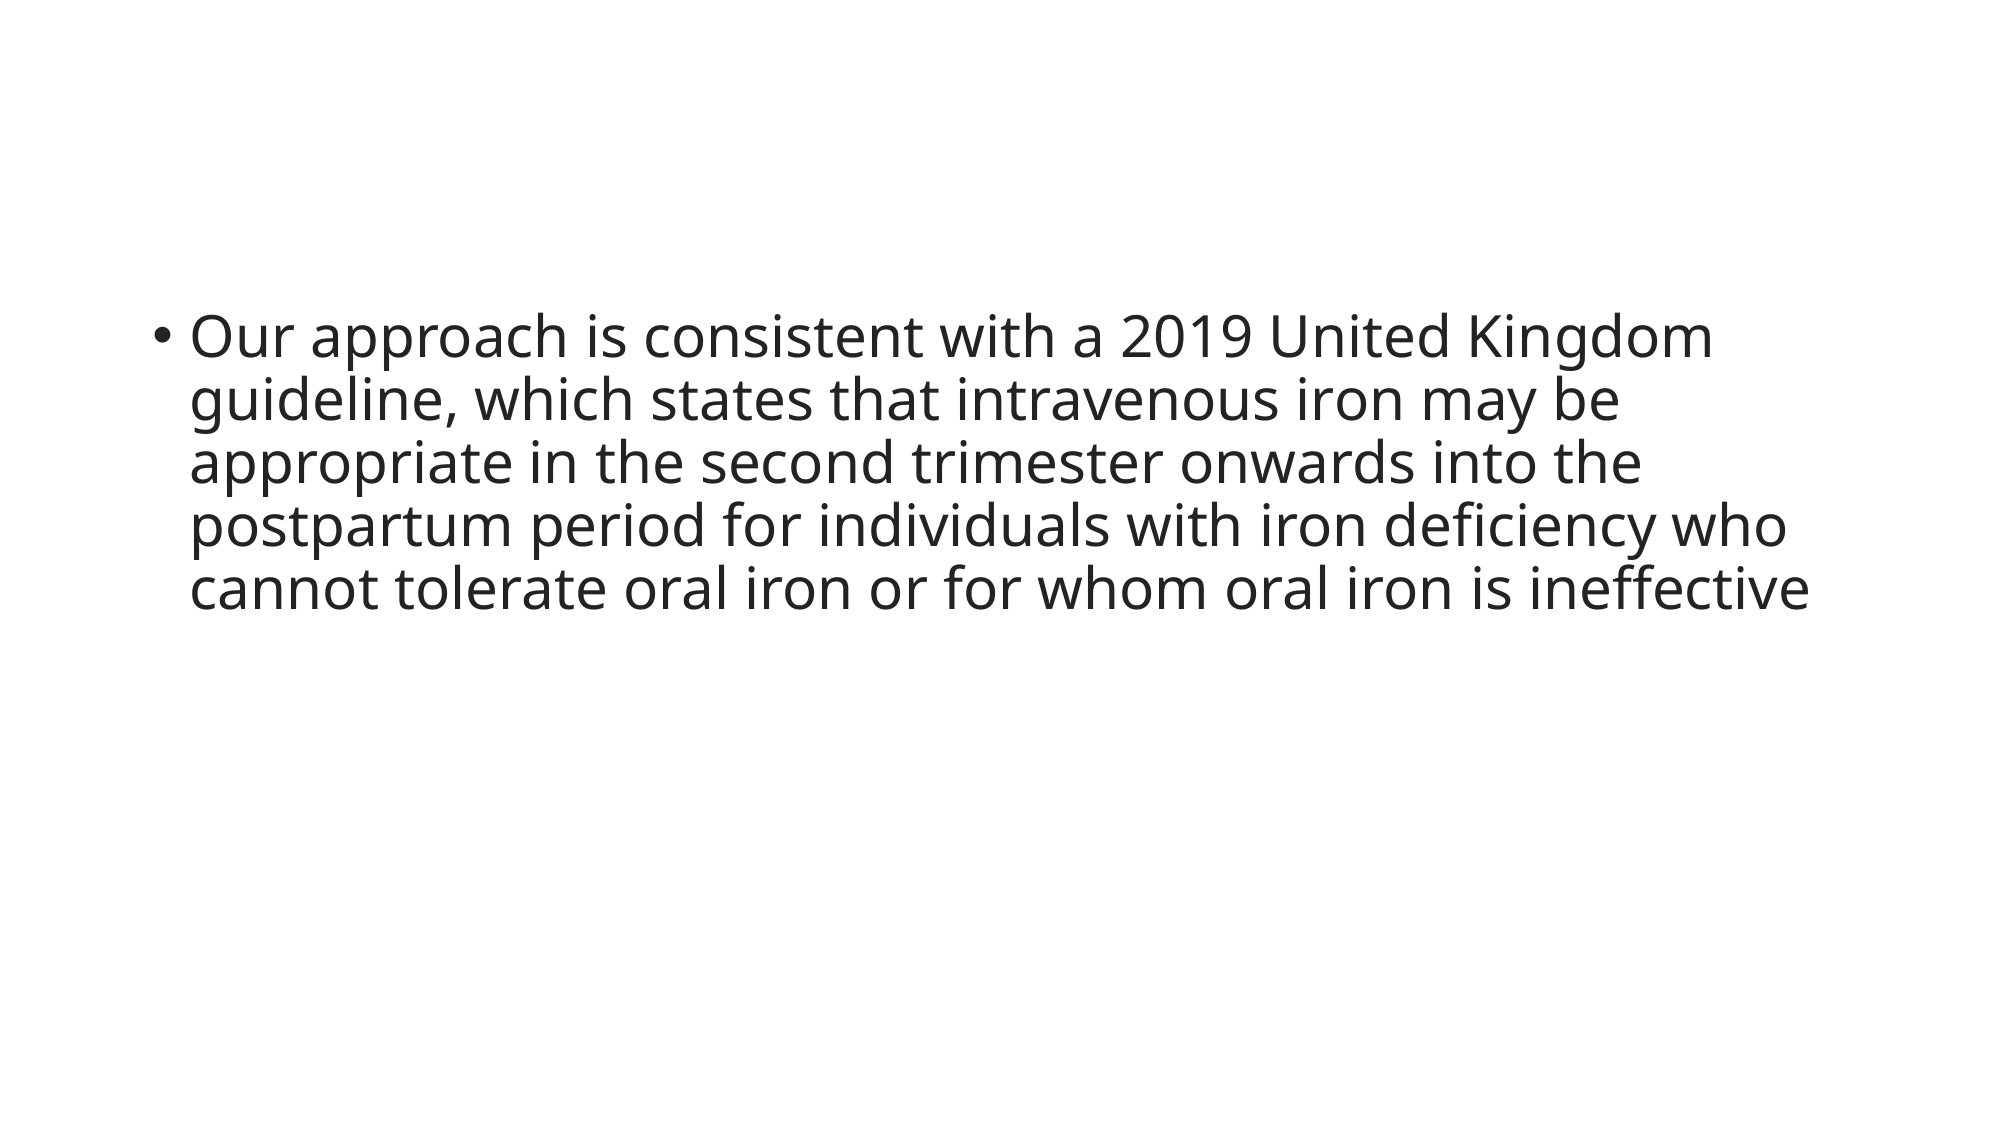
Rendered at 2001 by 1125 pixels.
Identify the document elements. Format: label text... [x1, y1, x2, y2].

list Our approach is consistent with a 2019 United Kingdom guideline, which states that intravenous iron may be appropriate in the second trimester onwards into the postpartum period for individuals with iron deficiency who cannot tolerate oral iron or for whom oral iron is ineffective [137, 299, 1863, 1014]
